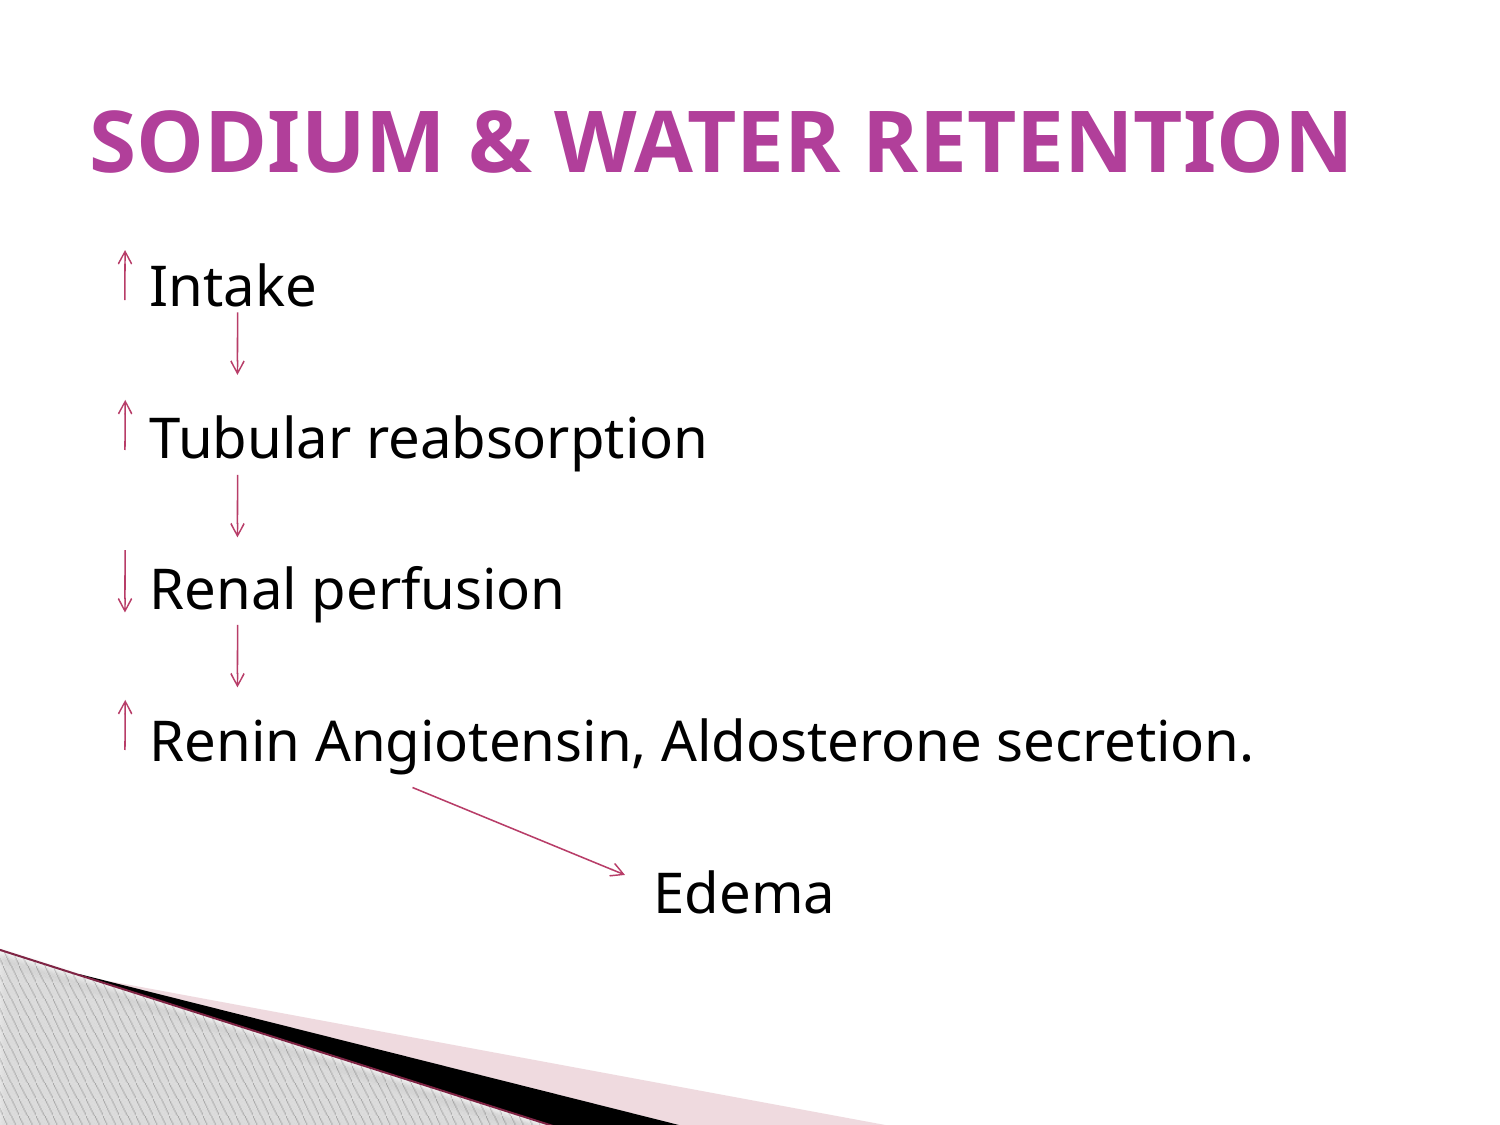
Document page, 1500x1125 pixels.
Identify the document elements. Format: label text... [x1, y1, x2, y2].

title SODIUM & WATER RETENTION [75, 45, 1425, 233]
list Intake Tubular reabsorption Renal perfusion Renin Angiotensin, Aldosterone secretion. Edema [75, 243, 1425, 986]
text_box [412, 787, 626, 876]
